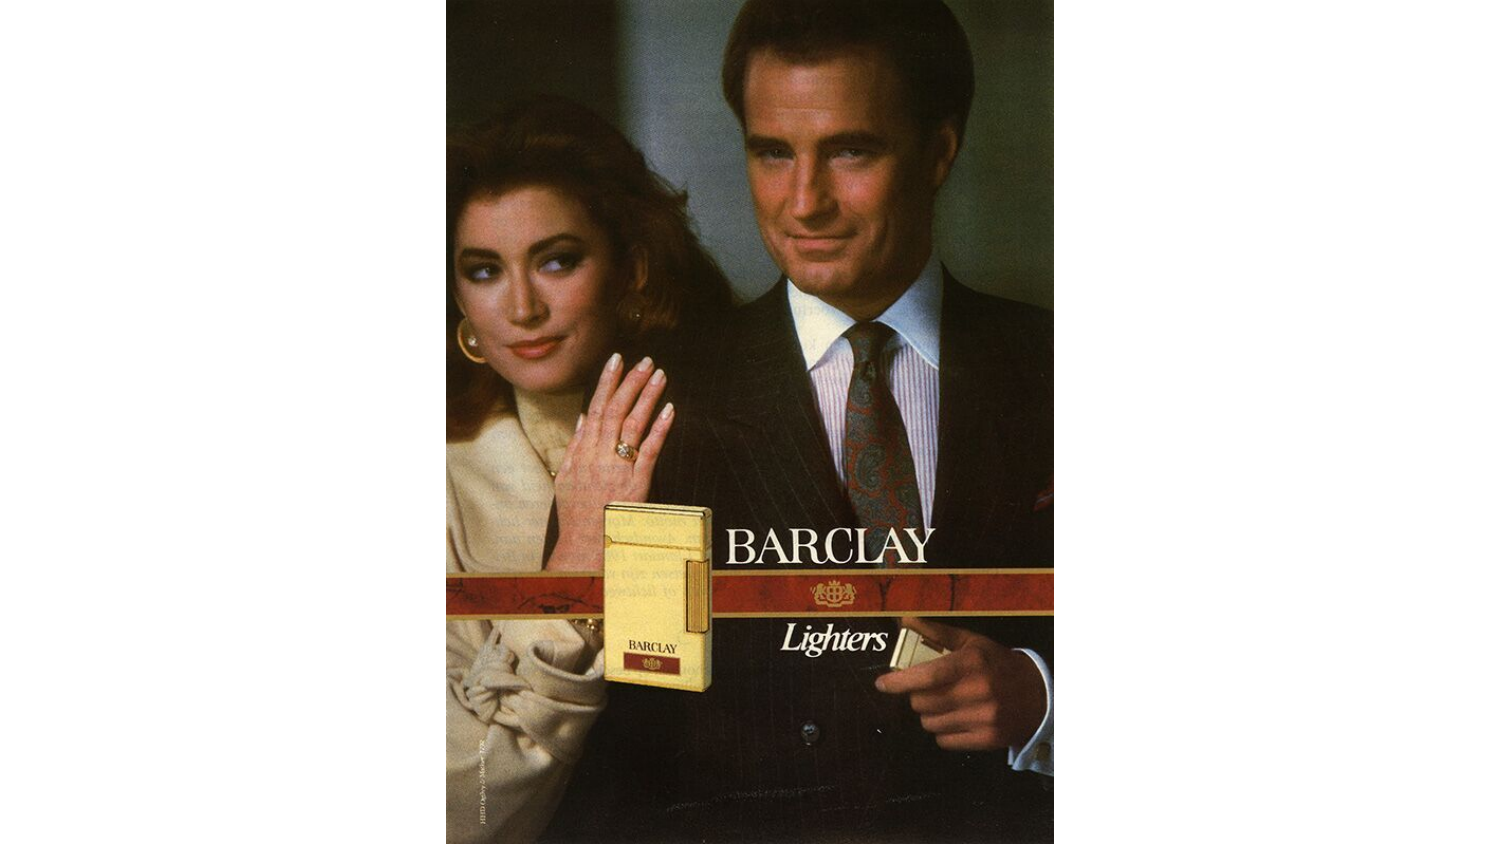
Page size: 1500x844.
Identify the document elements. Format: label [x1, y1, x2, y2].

picture [446, 0, 1054, 844]
